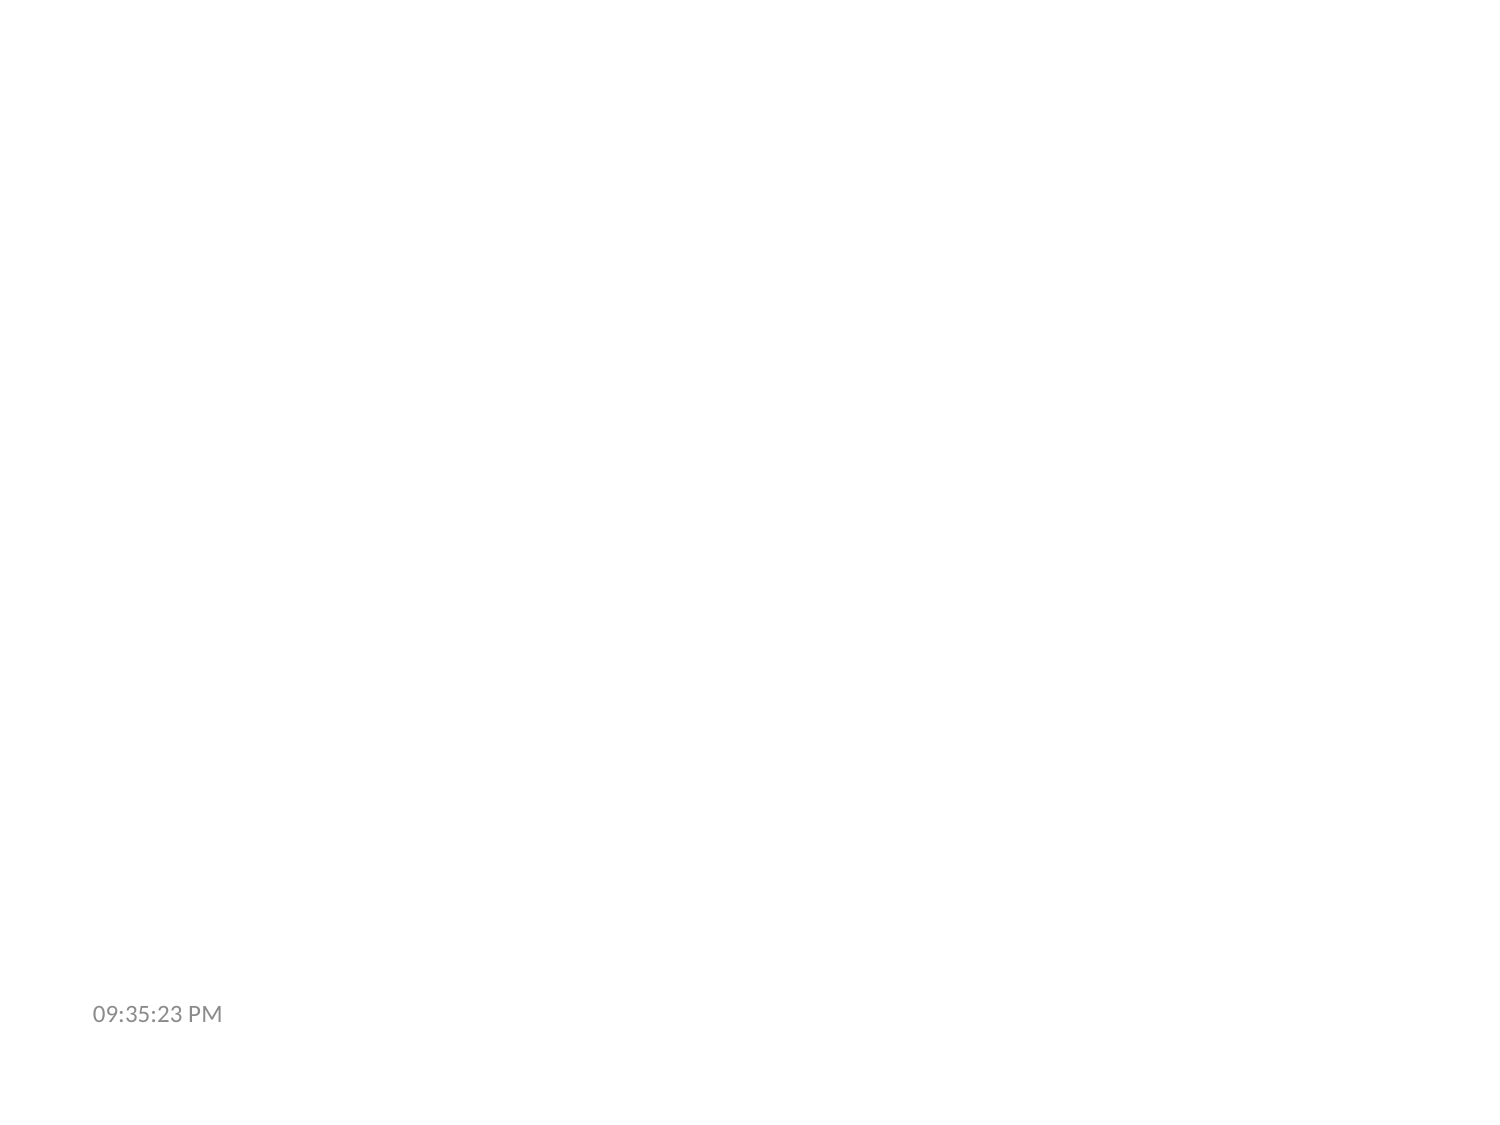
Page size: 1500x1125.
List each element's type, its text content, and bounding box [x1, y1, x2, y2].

text_box 3:35:09 PM [77, 982, 428, 1043]
